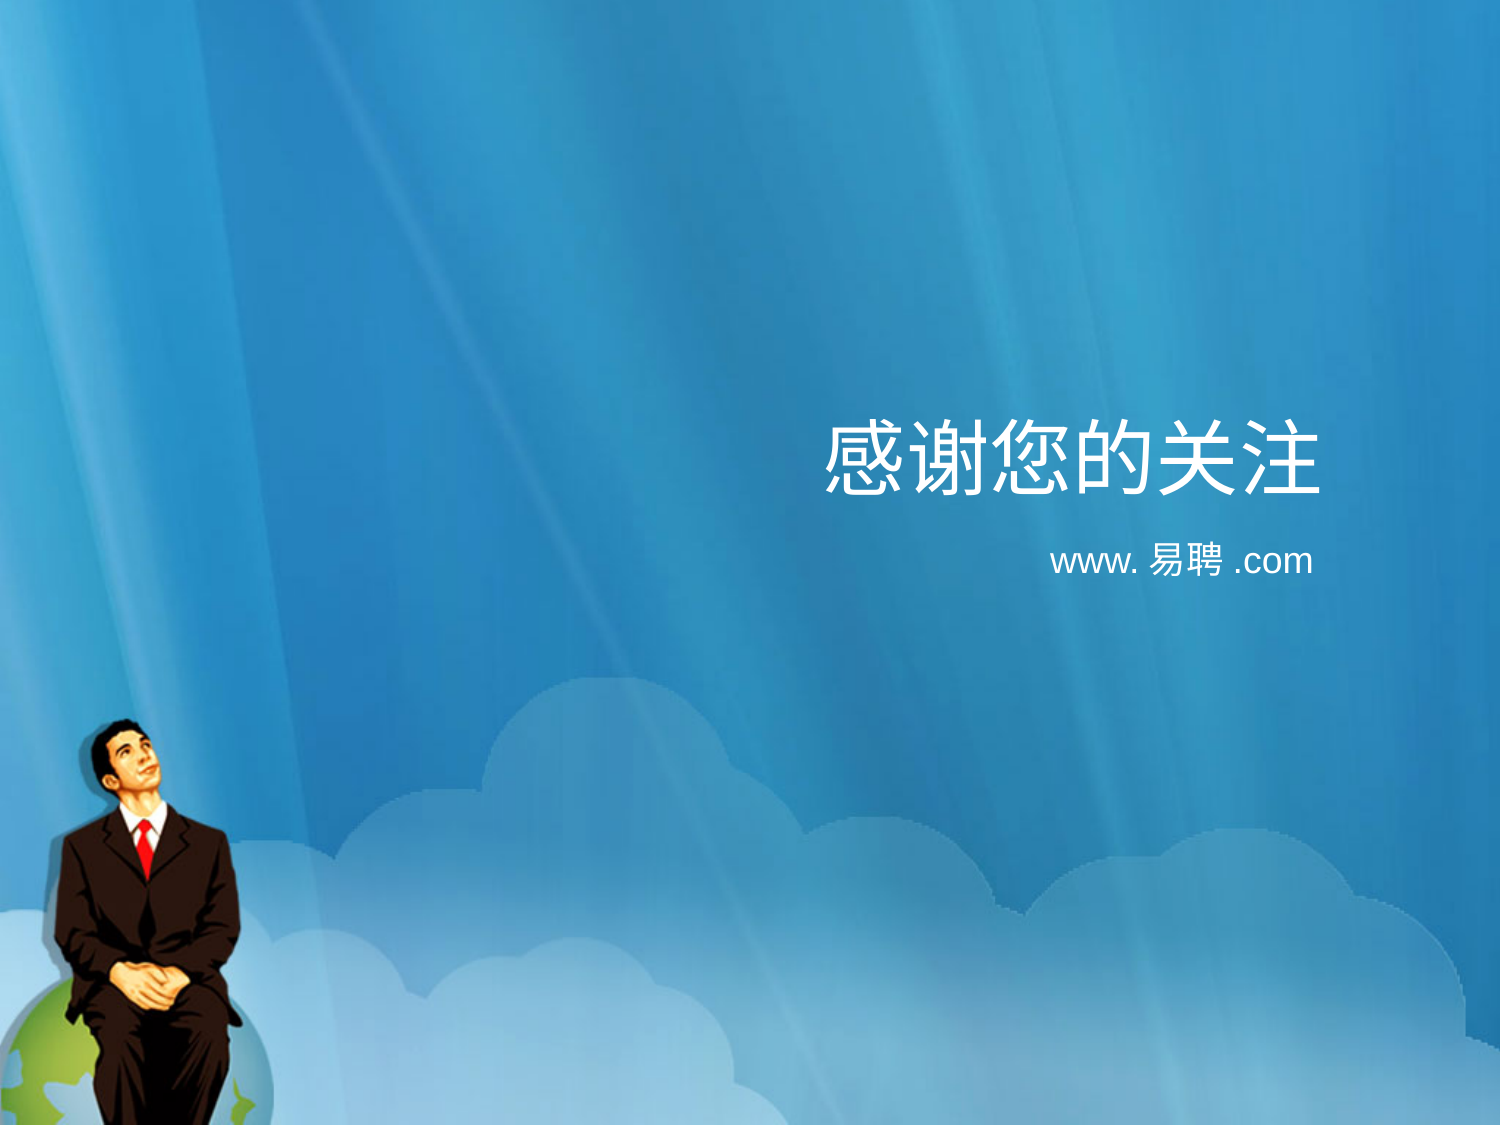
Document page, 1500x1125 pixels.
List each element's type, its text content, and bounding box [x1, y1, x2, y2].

subtitle www.易聘.com [111, 515, 1330, 579]
title 感谢您的关注 [149, 373, 1338, 540]
picture [0, 0, 1500, 1125]
